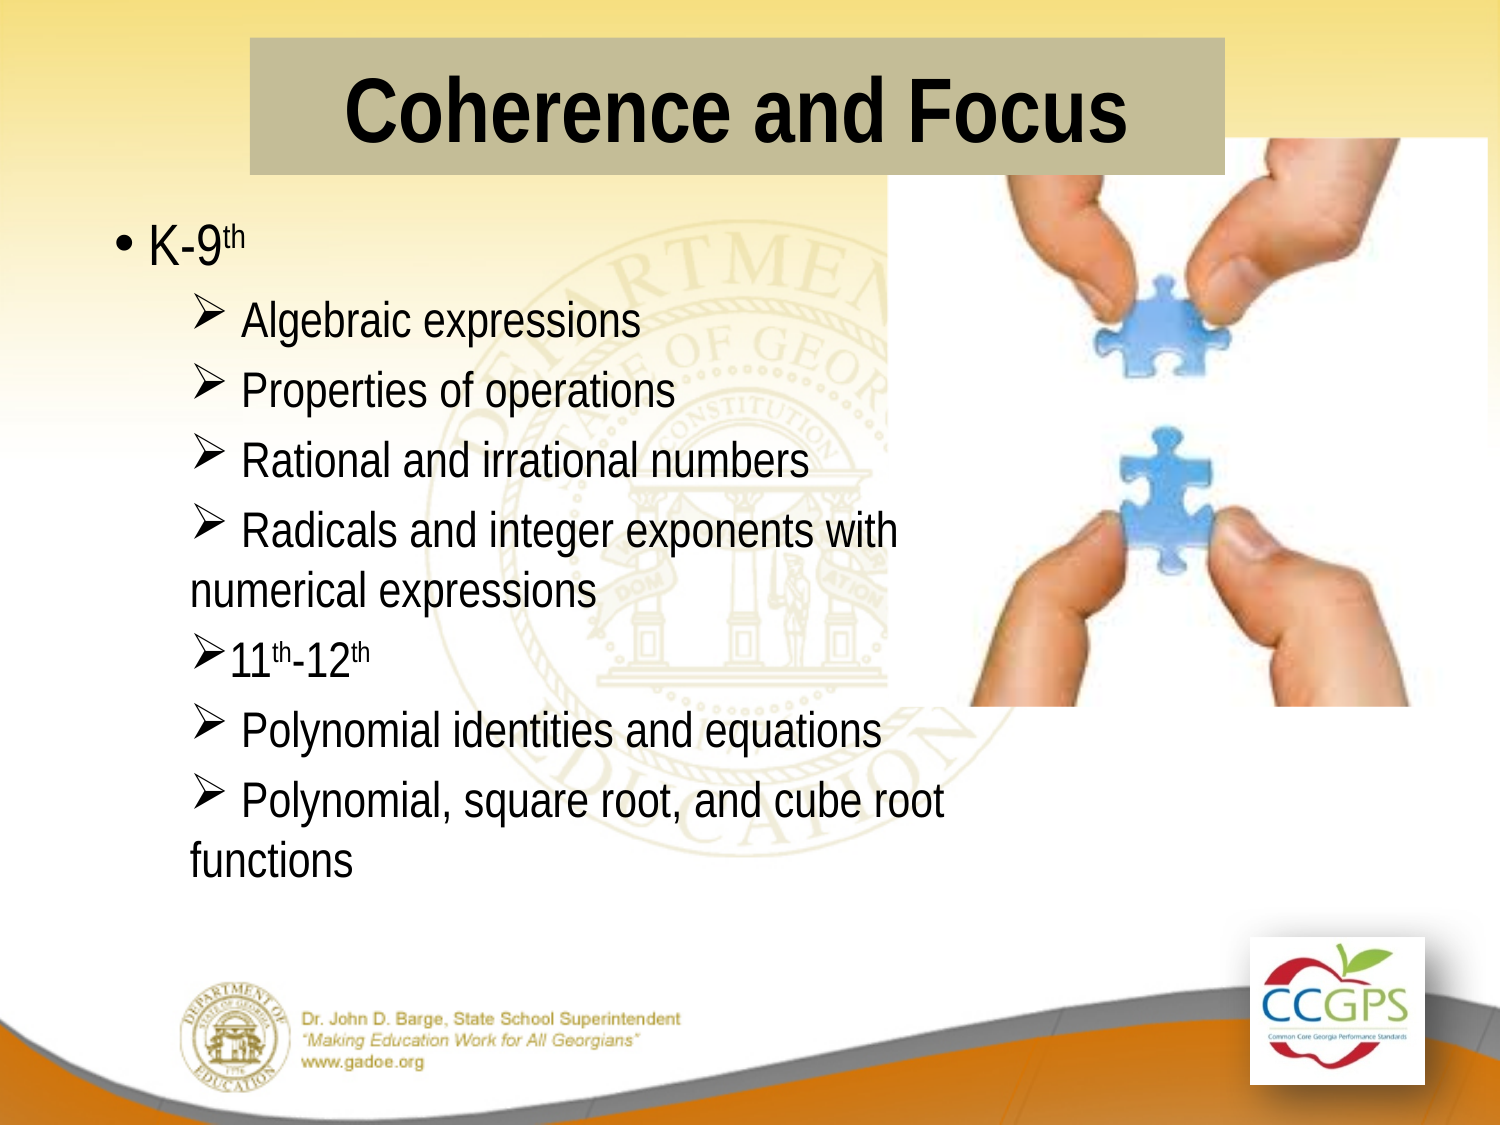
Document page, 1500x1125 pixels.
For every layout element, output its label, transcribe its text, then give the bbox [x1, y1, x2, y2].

title Coherence and Focus [249, 37, 1226, 176]
picture [0, 0, 1500, 1125]
subtitle K-9th Algebraic expressions Properties of operations Rational and irrational numbers Radicals and integer exponents with numerical expressions 11th-12th Polynomial identities and equations Polynomial, square root, and cube root functions [24, 199, 1001, 1063]
